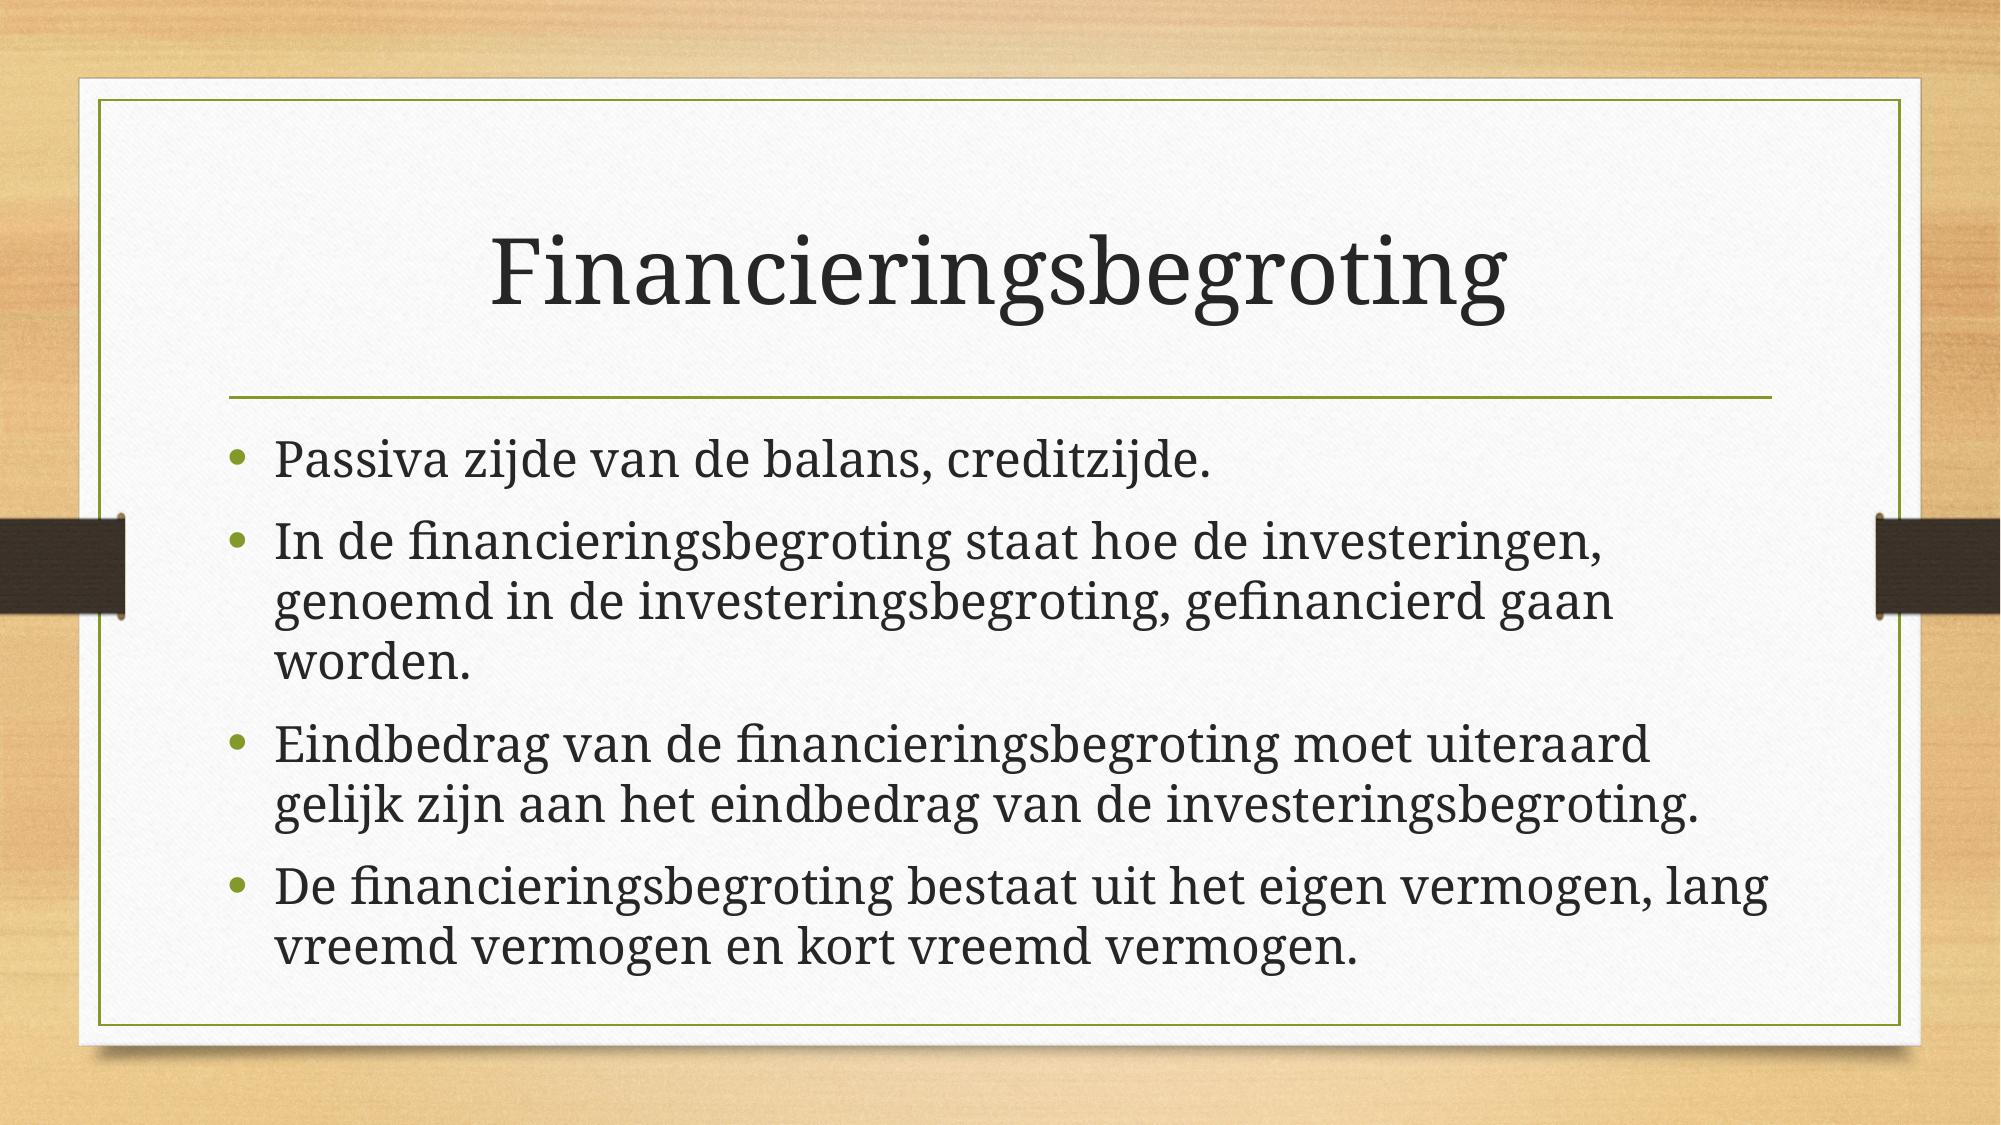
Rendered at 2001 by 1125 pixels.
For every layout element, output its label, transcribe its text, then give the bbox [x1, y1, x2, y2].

title Financieringsbegroting [212, 161, 1788, 375]
list Passiva zijde van de balans, creditzijde. In de financieringsbegroting staat hoe de investeringen, genoemd in de investeringsbegroting, gefinancierd gaan worden. Eindbedrag van de financieringsbegroting moet uiteraard gelijk zijn aan het eindbedrag van de investeringsbegroting. De financieringsbegroting bestaat uit het eigen vermogen, lang vreemd vermogen en kort vreemd vermogen. [212, 419, 1788, 964]
picture [0, 0, 2001, 1125]
